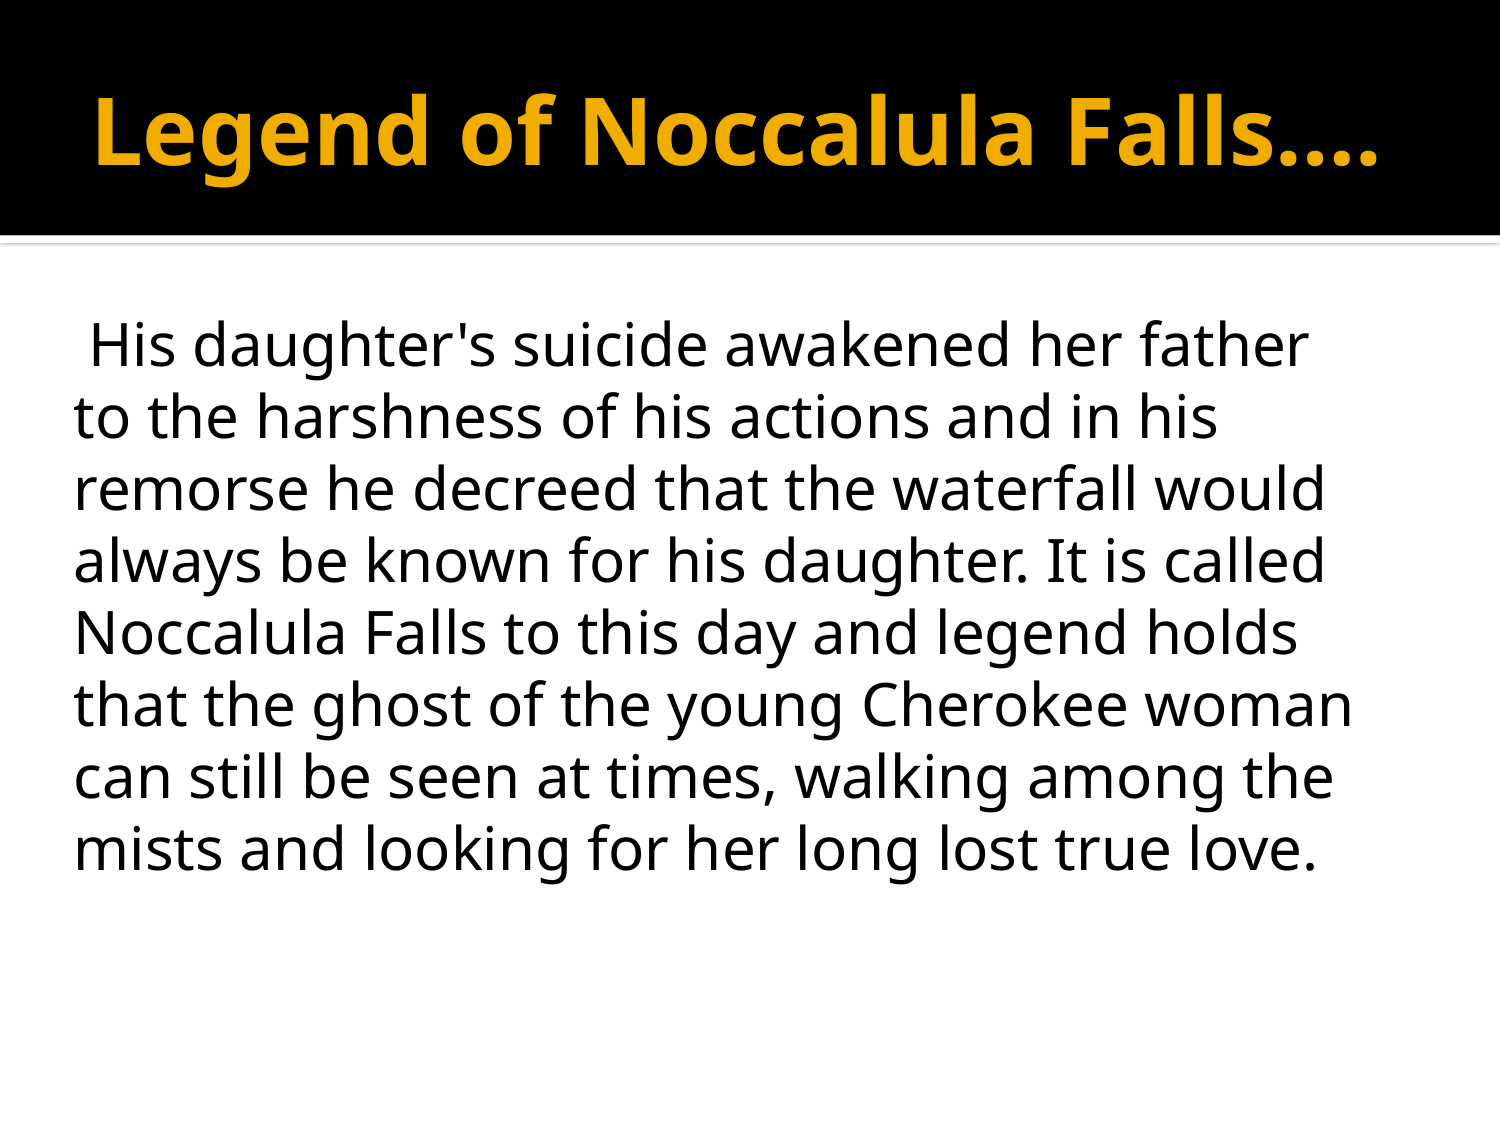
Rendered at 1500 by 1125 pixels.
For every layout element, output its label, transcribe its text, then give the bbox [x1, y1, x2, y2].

title Legend of Noccalula Falls…. [75, 25, 1425, 231]
list His daughter's suicide awakened her father to the harshness of his actions and in his remorse he decreed that the waterfall would always be known for his daughter. It is called Noccalula Falls to this day and legend holds that the ghost of the young Cherokee woman can still be seen at times, walking among the mists and looking for her long lost true love. [0, 291, 1425, 1050]
